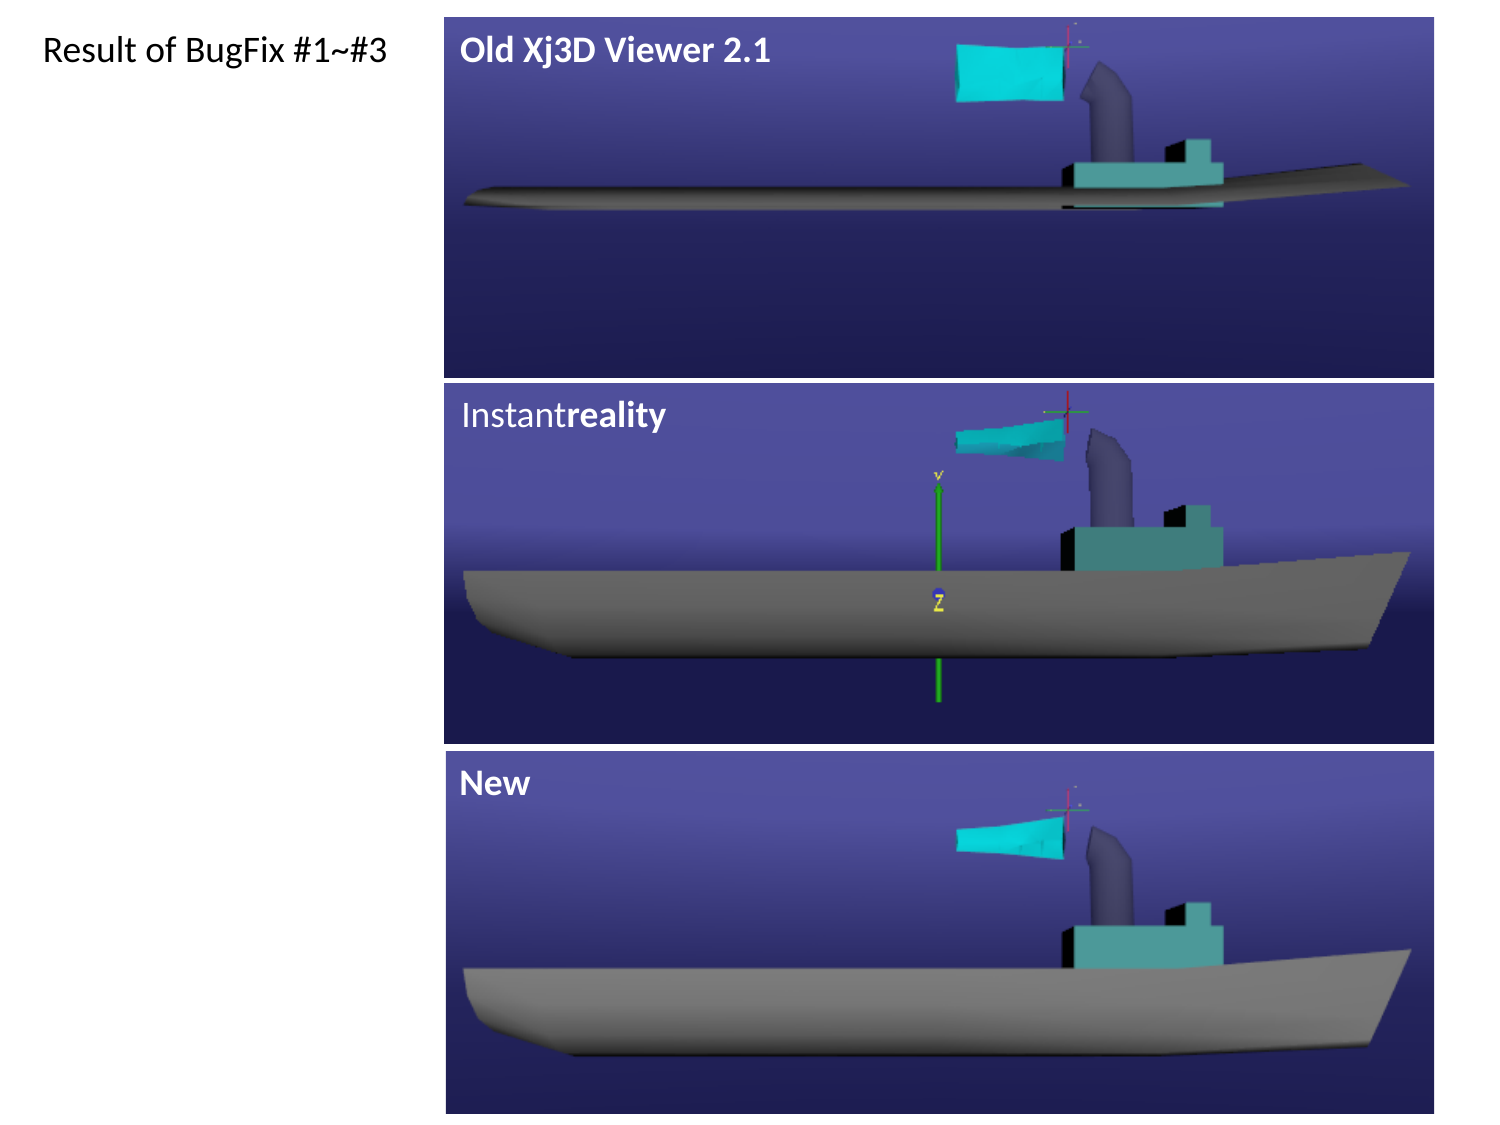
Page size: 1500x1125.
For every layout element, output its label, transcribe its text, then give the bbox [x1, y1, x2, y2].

picture [445, 751, 1435, 1114]
picture [444, 383, 1435, 744]
text_box Result of BugFix #1~#3 [28, 17, 403, 78]
picture [444, 17, 1435, 378]
